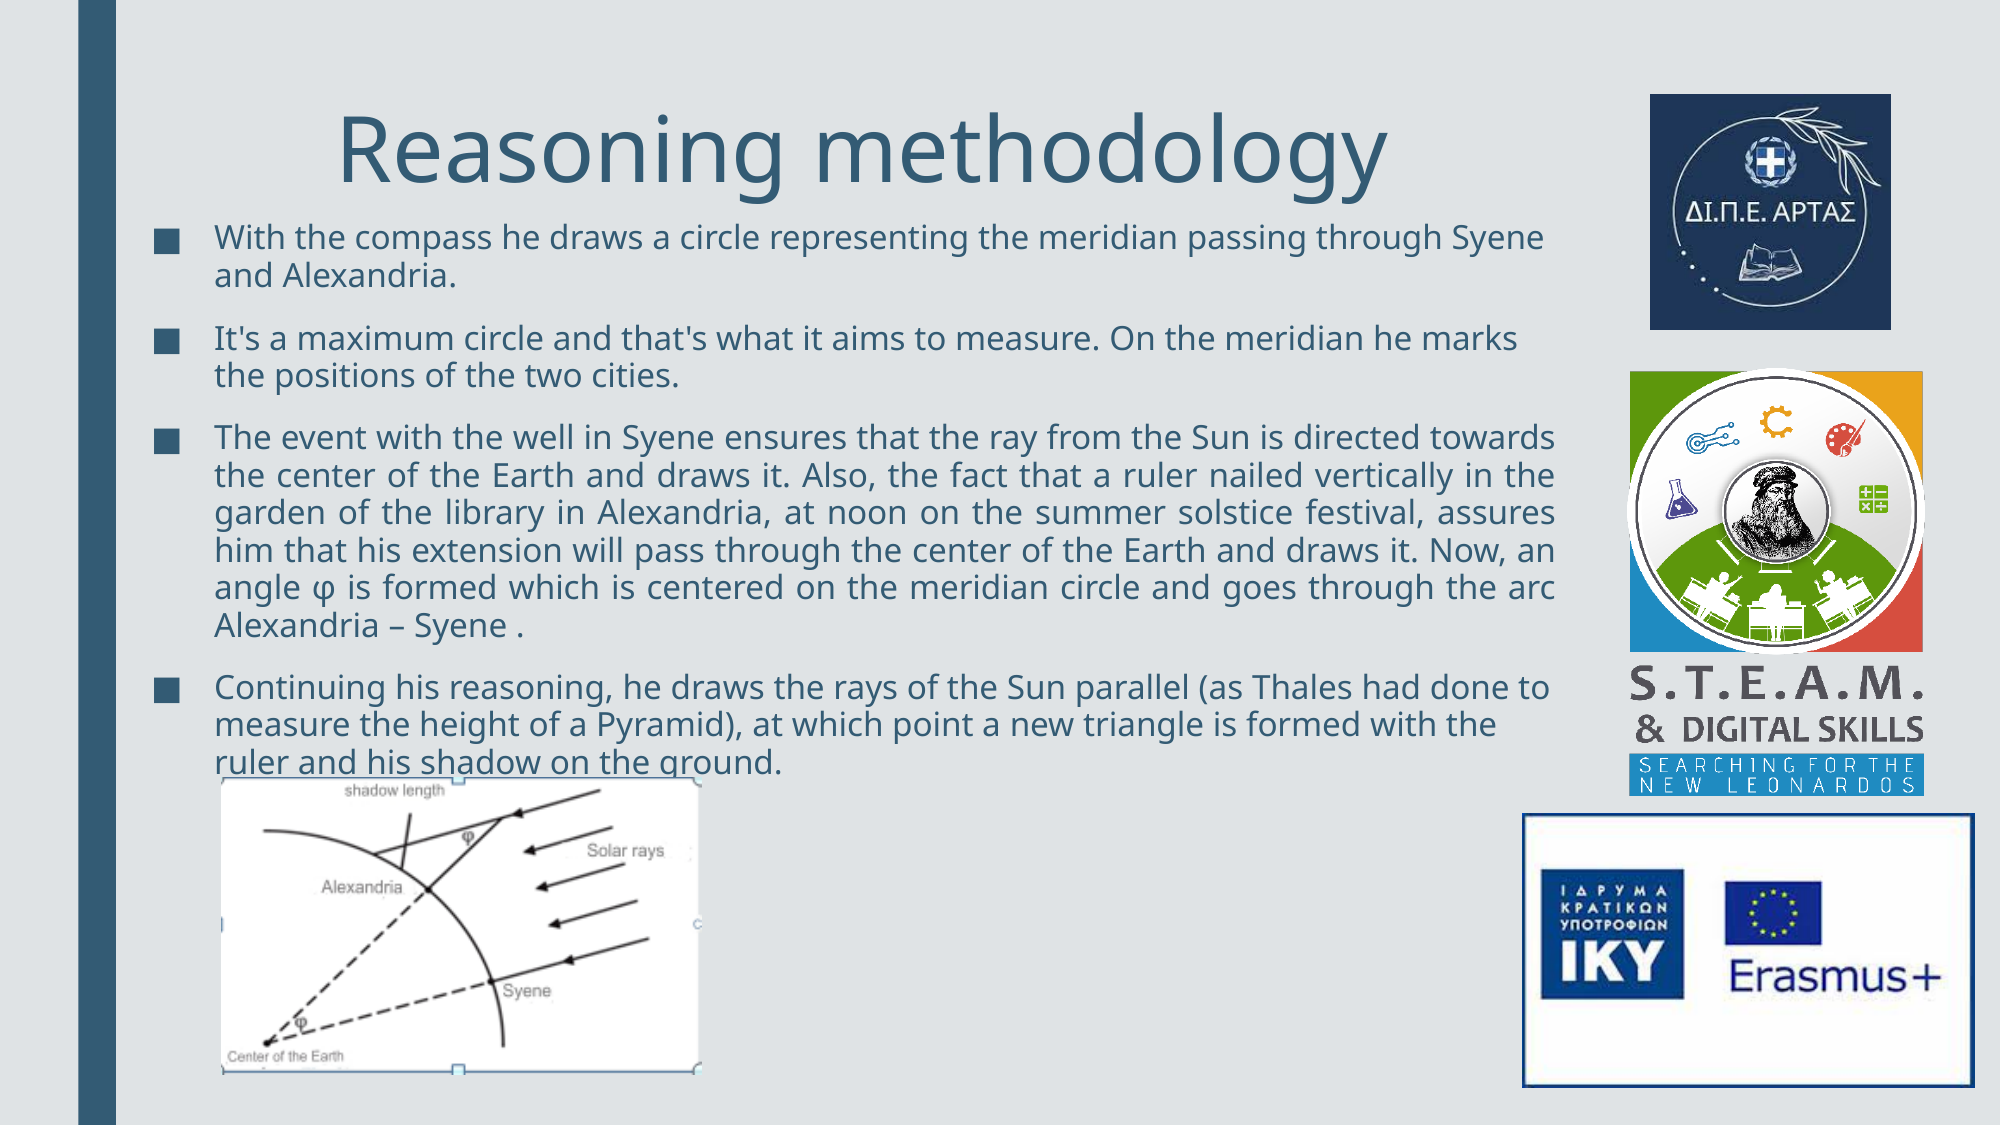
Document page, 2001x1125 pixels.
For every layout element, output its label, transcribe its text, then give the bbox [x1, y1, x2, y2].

title Reasoning methodology [320, 96, 1479, 212]
picture [1627, 368, 1925, 796]
picture [1650, 94, 1891, 330]
list With the compass he draws a circle representing the meridian passing through Syene and Alexandria. It's a maximum circle and that's what it aims to measure. On the meridian he marks the positions of the two cities. The event with the well in Syene ensures that the ray from the Sun is directed towards the center of the Earth and draws it. Also, the fact that a ruler nailed vertically in the garden of the library in Alexandria, at noon on the summer solstice festival, assures him that his extension will pass through the center of the Earth and draws it. Now, an angle φ is formed which is centered on the meridian circle and goes through the arc Alexandria – Syene . Continuing his reasoning, he draws the rays of the Sun parallel (as Thales had done to measure the height of a Pyramid), at which point a new triangle is formed with the ruler and his shadow on the ground. [136, 212, 1574, 976]
picture [221, 777, 702, 1076]
picture [1522, 813, 1975, 1088]
